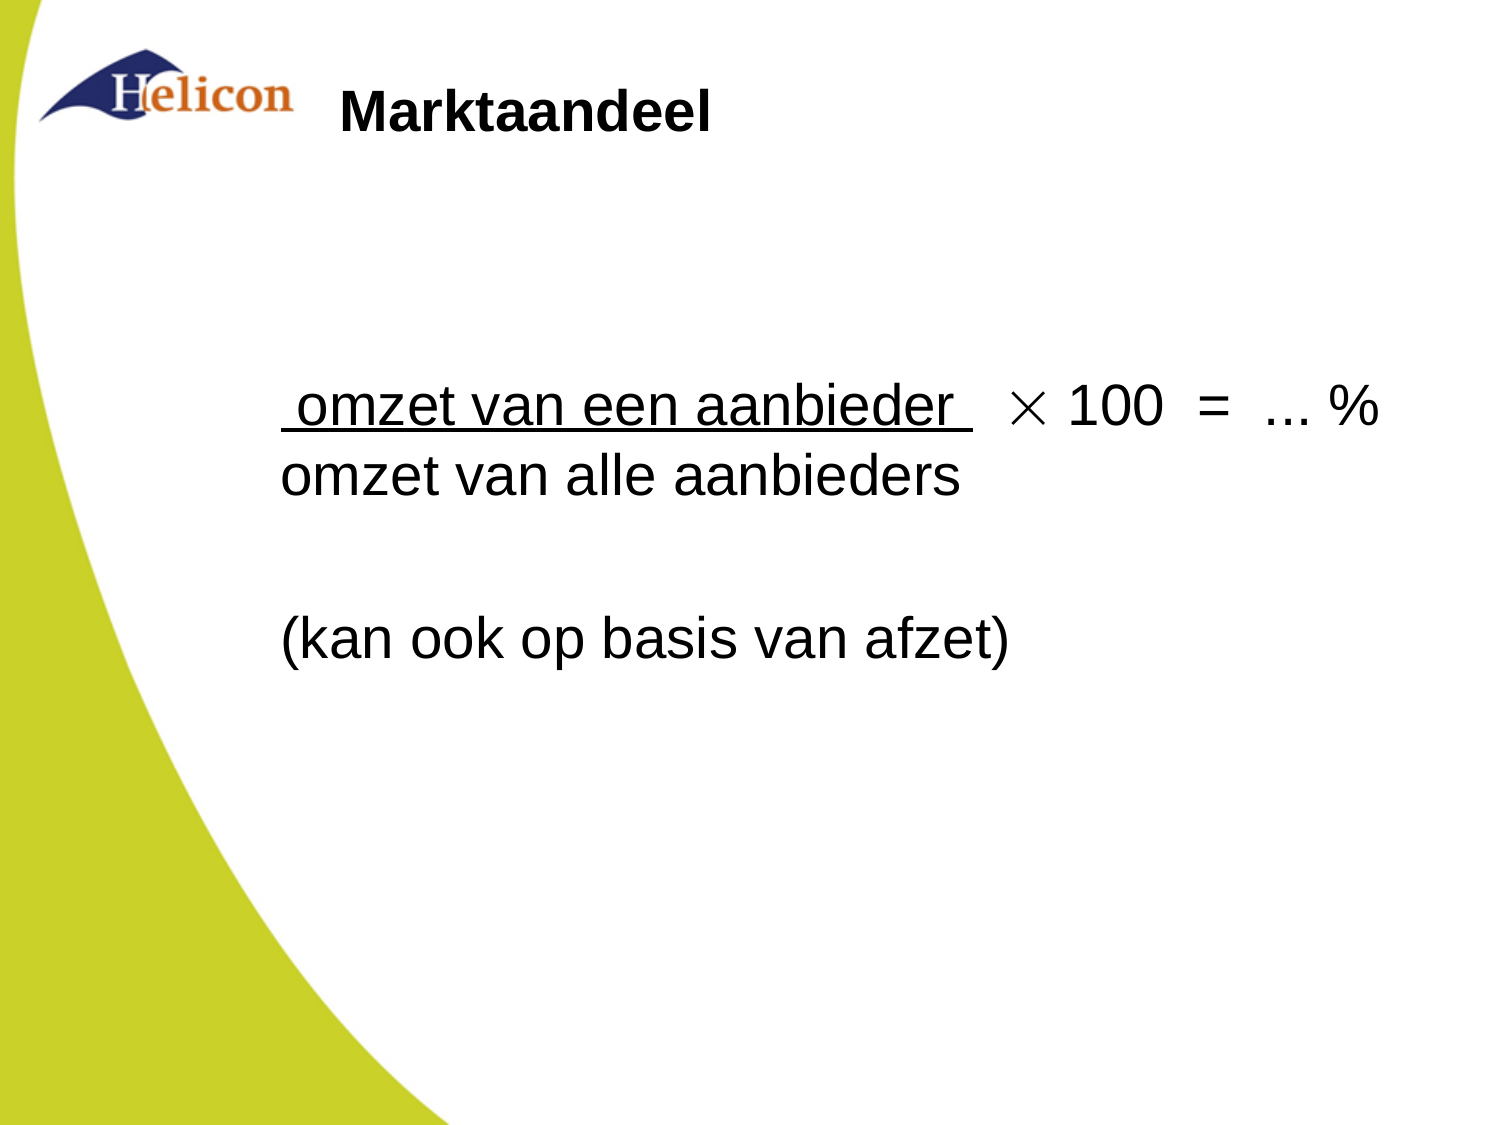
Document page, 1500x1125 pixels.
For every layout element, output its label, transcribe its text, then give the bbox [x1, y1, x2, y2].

picture [0, 0, 1500, 1125]
title Marktaandeel [324, 54, 1415, 161]
list omzet van een aanbieder  100 = ... % omzet van alle aanbieders (kan ook op basis van afzet) [265, 196, 1425, 1005]
